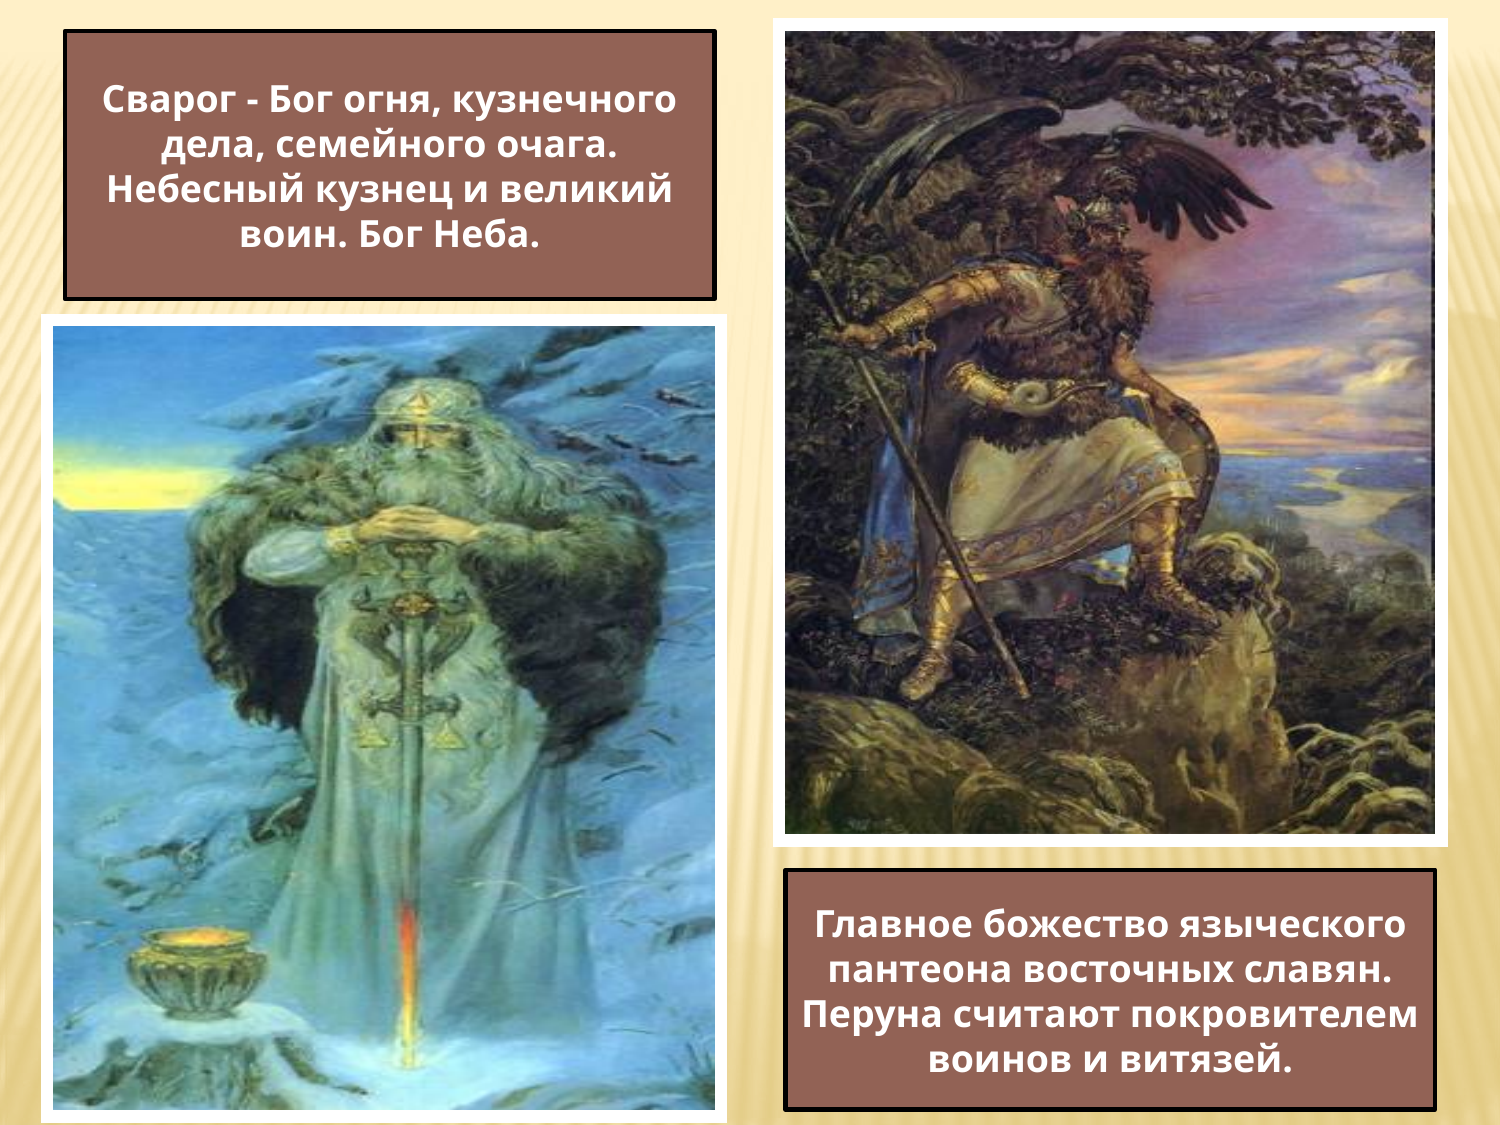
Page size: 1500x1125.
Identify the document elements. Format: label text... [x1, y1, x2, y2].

text_box Главное божество языческого пантеона восточных славян. Перуна считают покровителем воинов и витязей. [783, 868, 1437, 1112]
picture [52, 325, 715, 1111]
picture [785, 30, 1436, 835]
text_box Сварог - Бог огня, кузнечного дела, семейного очага. Небесный кузнец и великий воин. Бог Неба. [63, 29, 717, 301]
